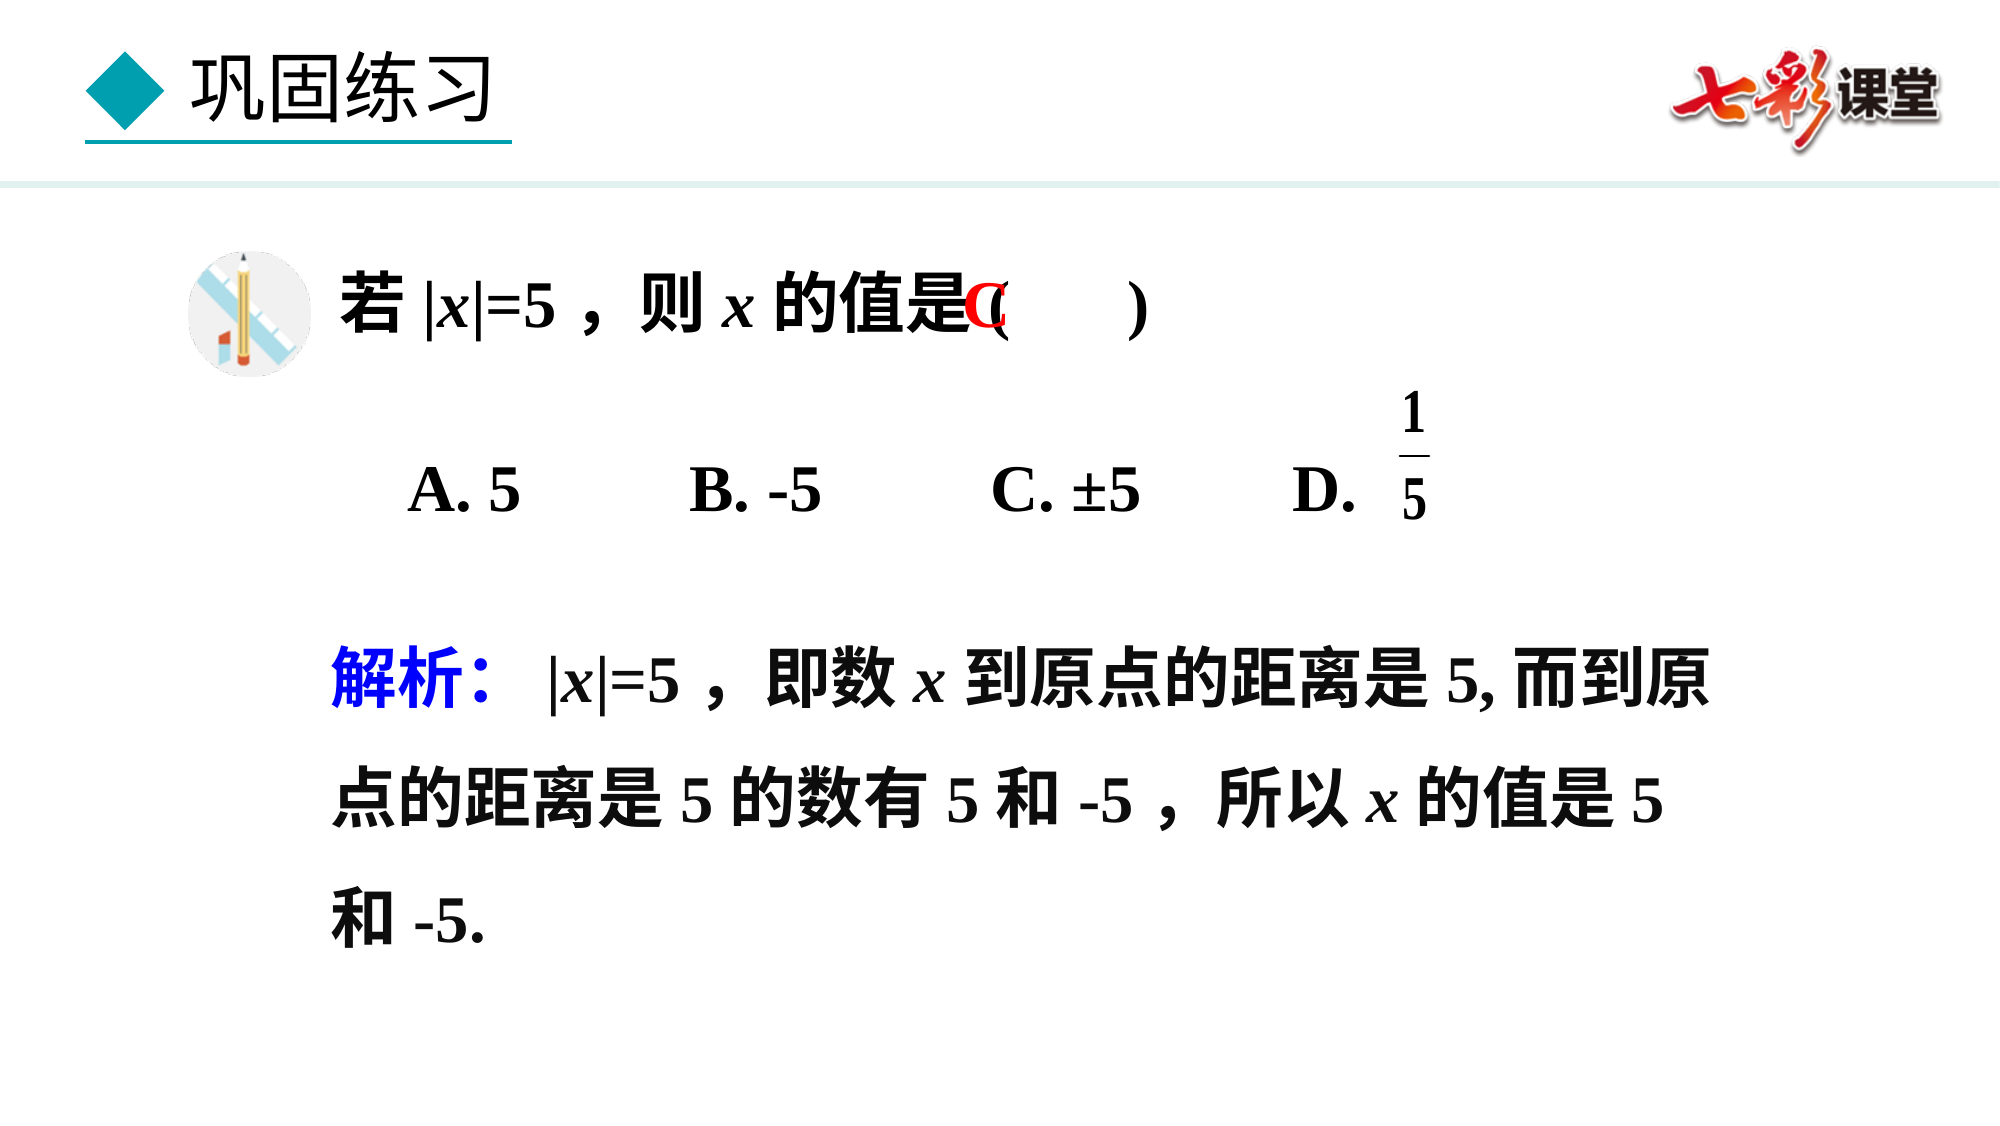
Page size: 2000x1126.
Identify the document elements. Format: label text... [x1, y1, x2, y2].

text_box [1394, 377, 1436, 528]
text_box C [942, 251, 1143, 351]
text_box 若|x|=5，则x的值是( ) A. 5 B. -5 C. ±5 D. [320, 251, 2000, 615]
picture [1666, 42, 1948, 157]
picture [187, 250, 311, 377]
text_box 解析：|x|=5，即数x到原点的距离是5,而到原点的距离是5的数有5和-5，所以x的值是5和-5. [310, 585, 1750, 966]
